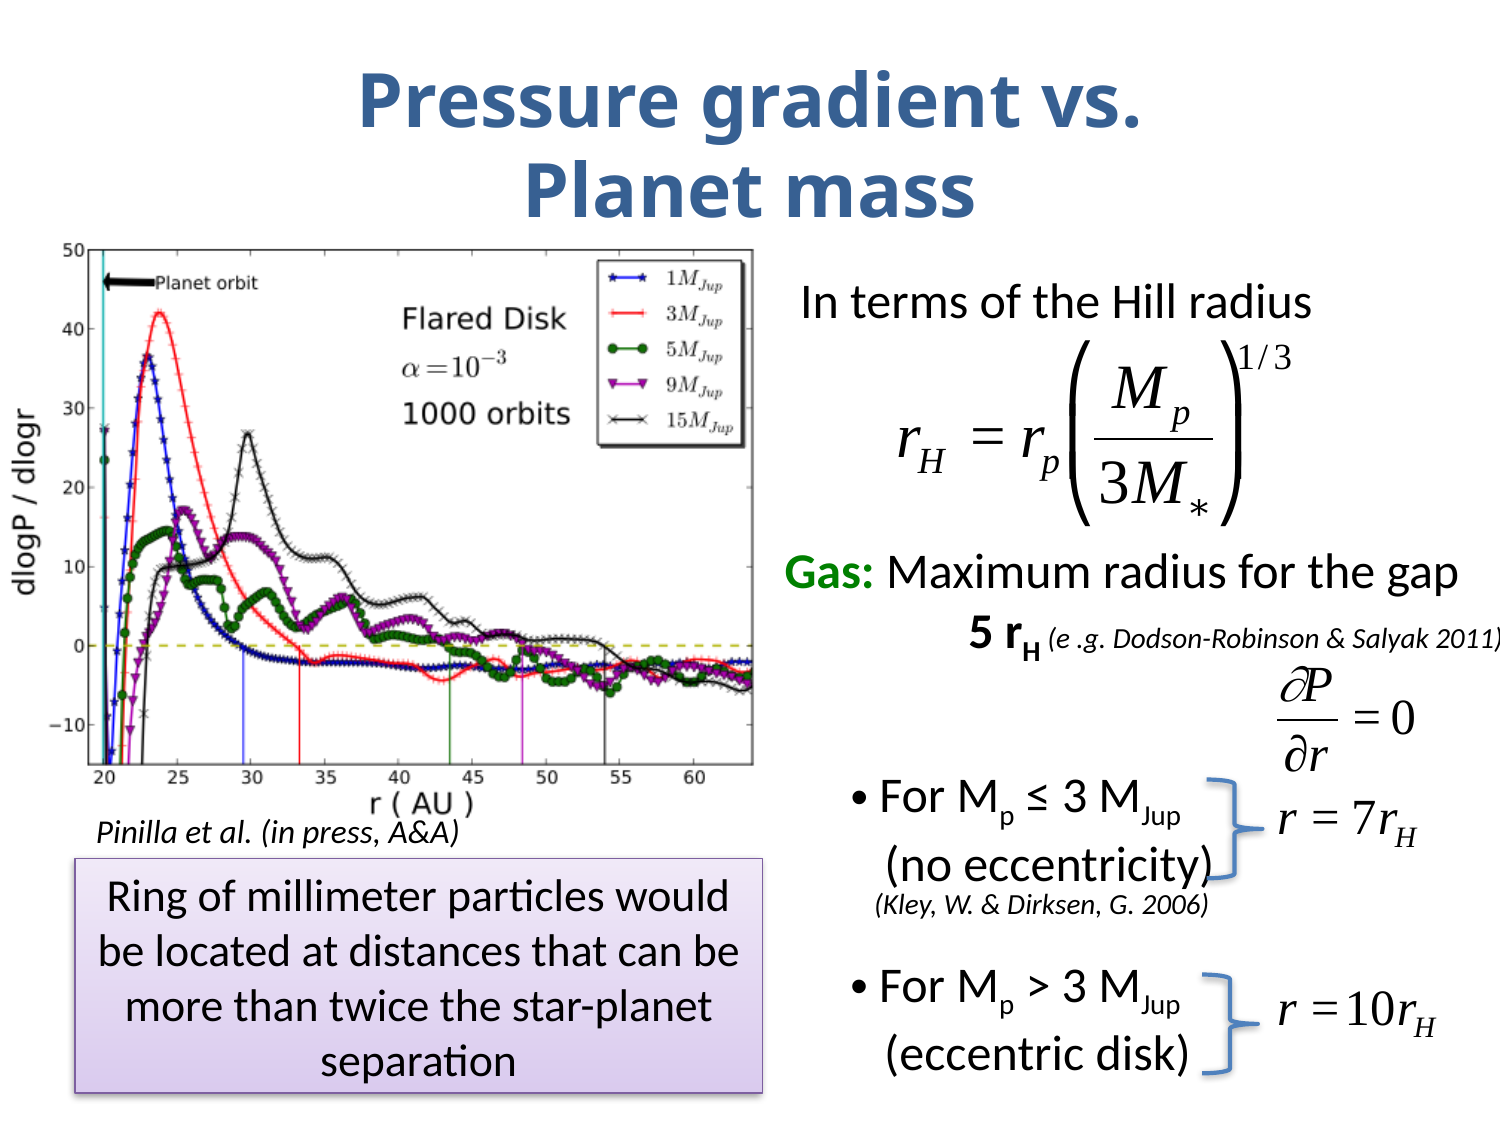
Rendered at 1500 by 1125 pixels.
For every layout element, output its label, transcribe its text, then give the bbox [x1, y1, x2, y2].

text_box [1202, 972, 1260, 1076]
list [0, 232, 763, 830]
text_box (Kley, W. & Dirksen, G. 2006) [859, 878, 1225, 928]
text_box Pinilla et al. (in press, A&A) [81, 838, 476, 858]
text_box Gas: Maximum radius for the gap 5 rH (e .g. Dodson-Robinson & Salyak 2011) [769, 531, 1500, 675]
text_box [1206, 777, 1263, 880]
text_box Ring of millimeter particles would be located at distances that can be more than twice the star-planet separation [74, 858, 763, 1094]
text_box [885, 336, 1298, 532]
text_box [1268, 982, 1442, 1043]
text_box For Mp ≤ 3 MJup (no eccentricity) [835, 755, 1230, 899]
title Pressure gradient vs. Planet mass [75, 45, 1425, 233]
text_box For Mp > 3 MJup (eccentric disk) [835, 944, 1207, 1088]
text_box In terms of the Hill radius [785, 260, 1339, 336]
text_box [1268, 656, 1426, 856]
